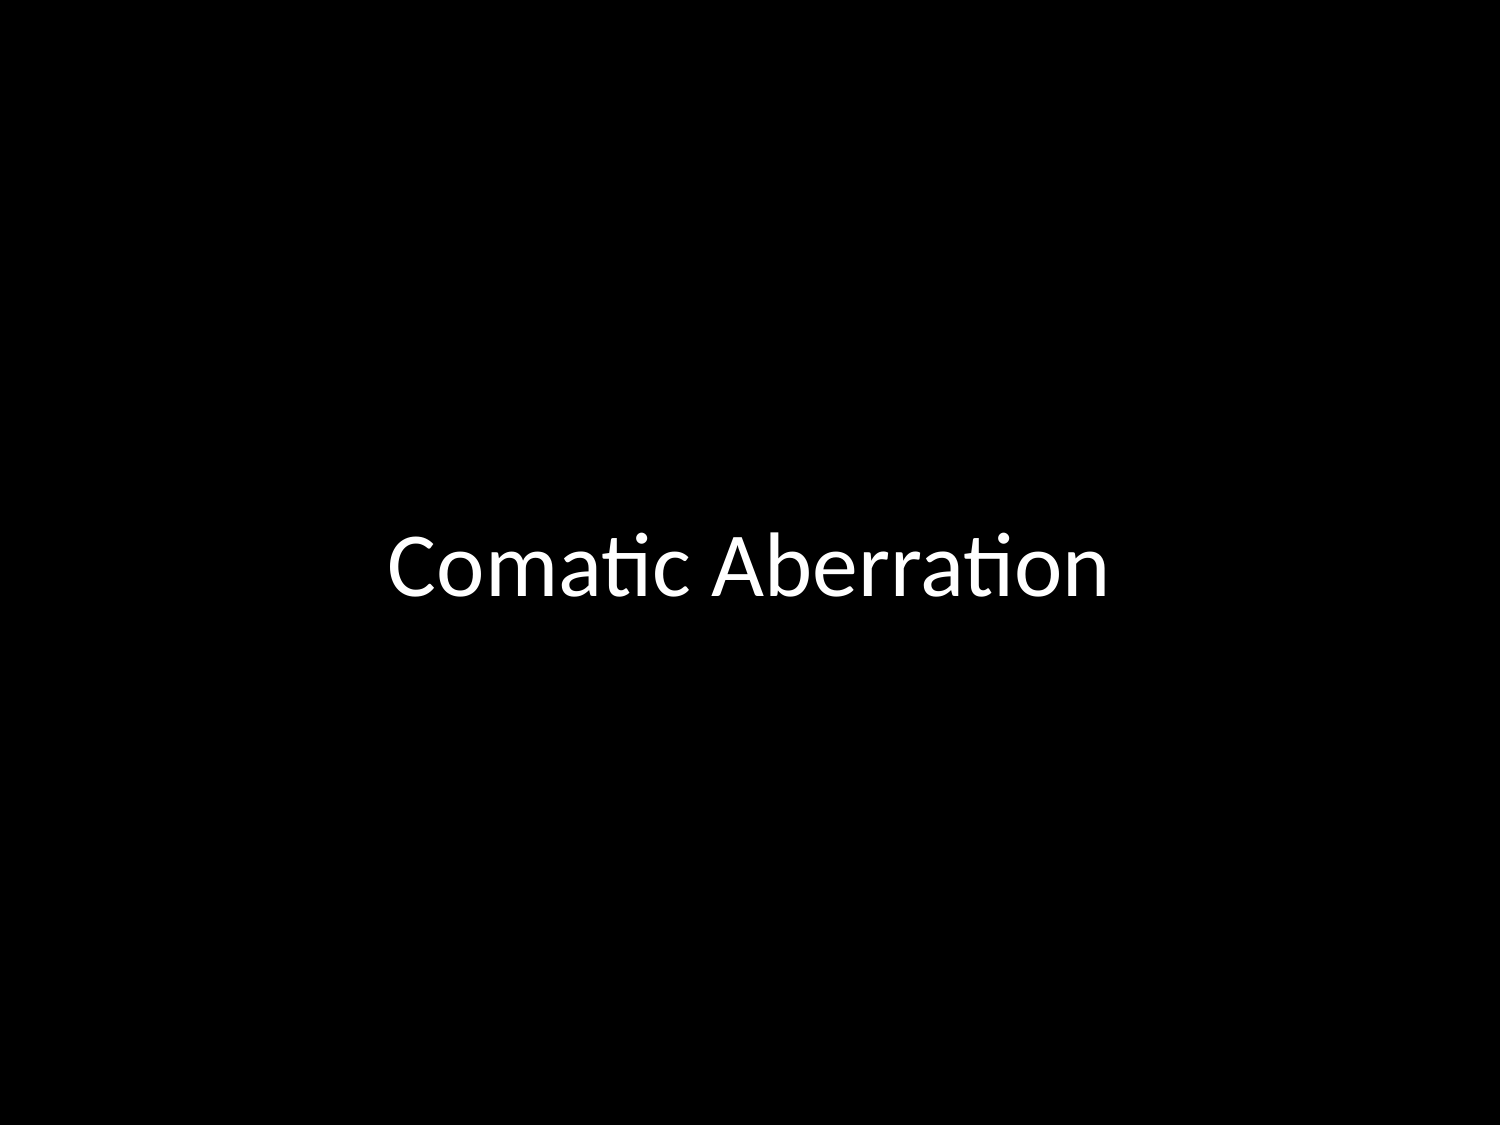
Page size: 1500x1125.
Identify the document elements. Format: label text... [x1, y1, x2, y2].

title Comatic Aberration [75, 466, 1425, 654]
